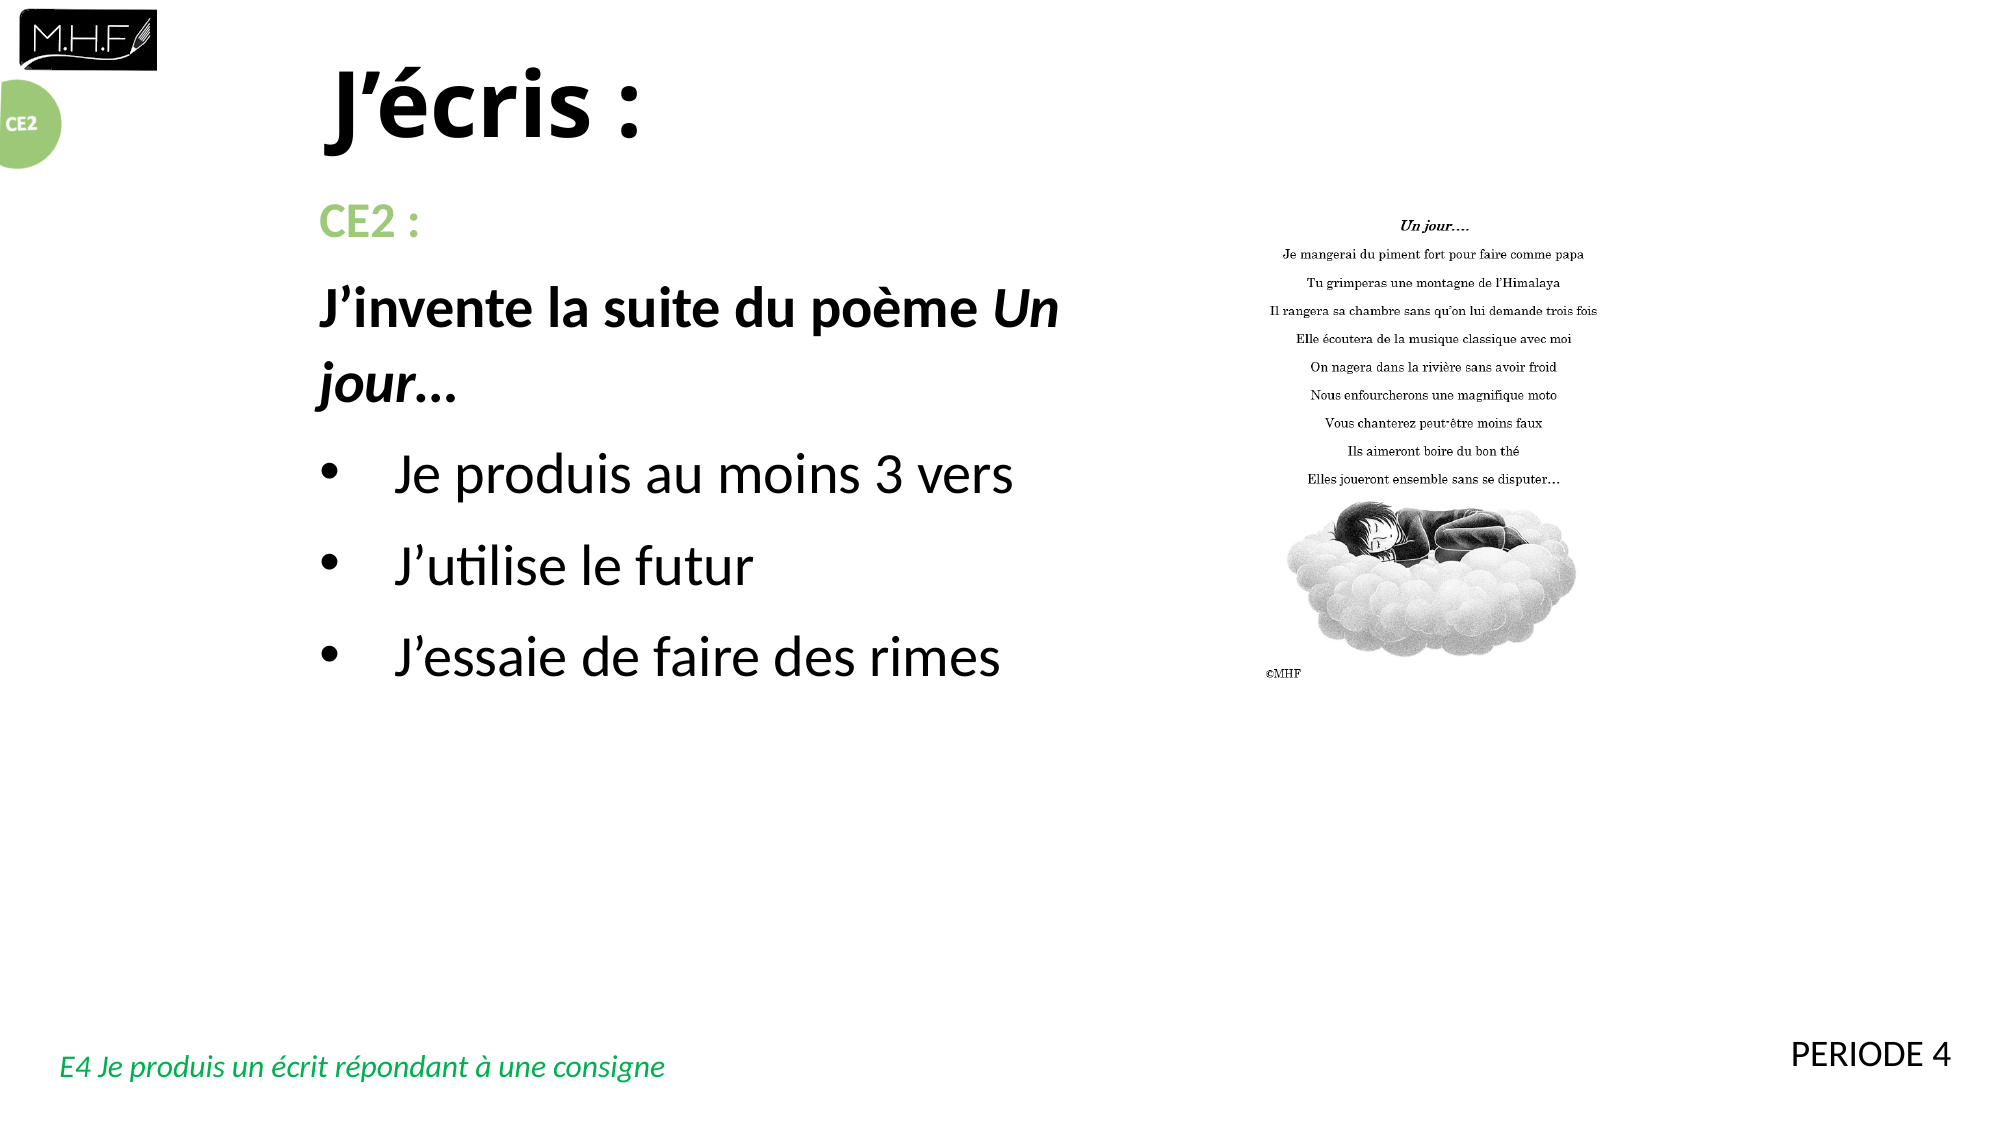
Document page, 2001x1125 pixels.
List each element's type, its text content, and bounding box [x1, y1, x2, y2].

text_box PERIODE 4 [1362, 1021, 1967, 1082]
text_box CE2 : J’invente la suite du poème Un jour… Je produis au moins 3 vers J’utilise le futur J’essaie de faire des rimes [304, 175, 1201, 696]
title J’écris : [316, 0, 1863, 218]
text_box E4 Je produis un écrit répondant à une consigne [44, 1038, 1346, 1092]
picture [1254, 207, 1607, 685]
picture [0, 7, 157, 207]
